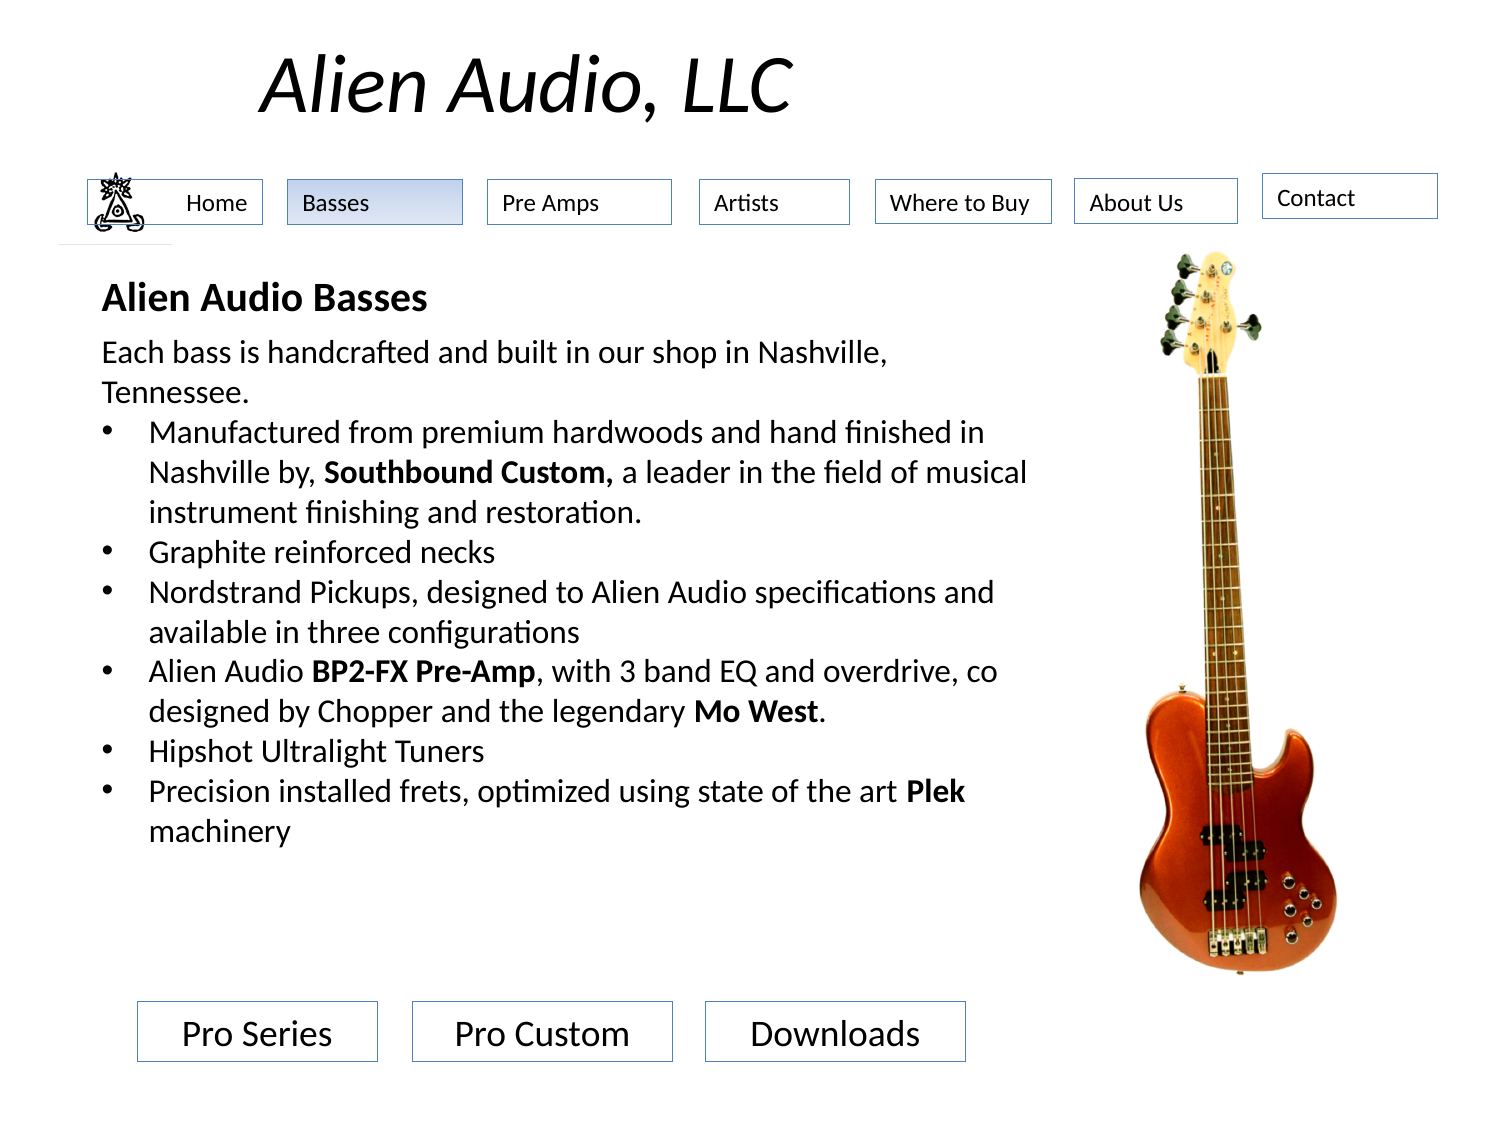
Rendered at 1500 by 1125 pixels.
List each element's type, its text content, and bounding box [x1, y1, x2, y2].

text_box Home [177, 179, 263, 225]
text_box Pro Series [137, 1001, 378, 1062]
picture [845, 232, 1500, 990]
text_box Where to Buy [875, 179, 1052, 224]
text_box Alien Audio, LLC [246, 21, 1246, 137]
text_box Downloads [705, 1001, 966, 1062]
picture [58, 157, 172, 245]
text_box Each bass is handcrafted and built in our shop in Nashville, Tennessee. Manufactured from premium hardwoods and hand finished in Nashville by, Southbound Custom, a leader in the field of musical instrument finishing and restoration. Graphite reinforced necks Nordstrand Pickups, designed to Alien Audio specifications and available in three configurations Alien Audio BP2-FX Pre-Amp, with 3 band EQ and overdrive, co designed by Chopper and the legendary Mo West. Hipshot Ultralight Tuners Precision installed frets, optimized using state of the art Plek machinery [86, 322, 1046, 857]
text_box Alien Audio Basses [86, 262, 700, 328]
text_box Artists [699, 179, 850, 225]
text_box About Us [1074, 178, 1238, 224]
text_box Basses [287, 179, 463, 225]
text_box Pro Custom [412, 1001, 673, 1062]
text_box Contact [1262, 173, 1438, 219]
text_box Pre Amps [487, 179, 672, 225]
